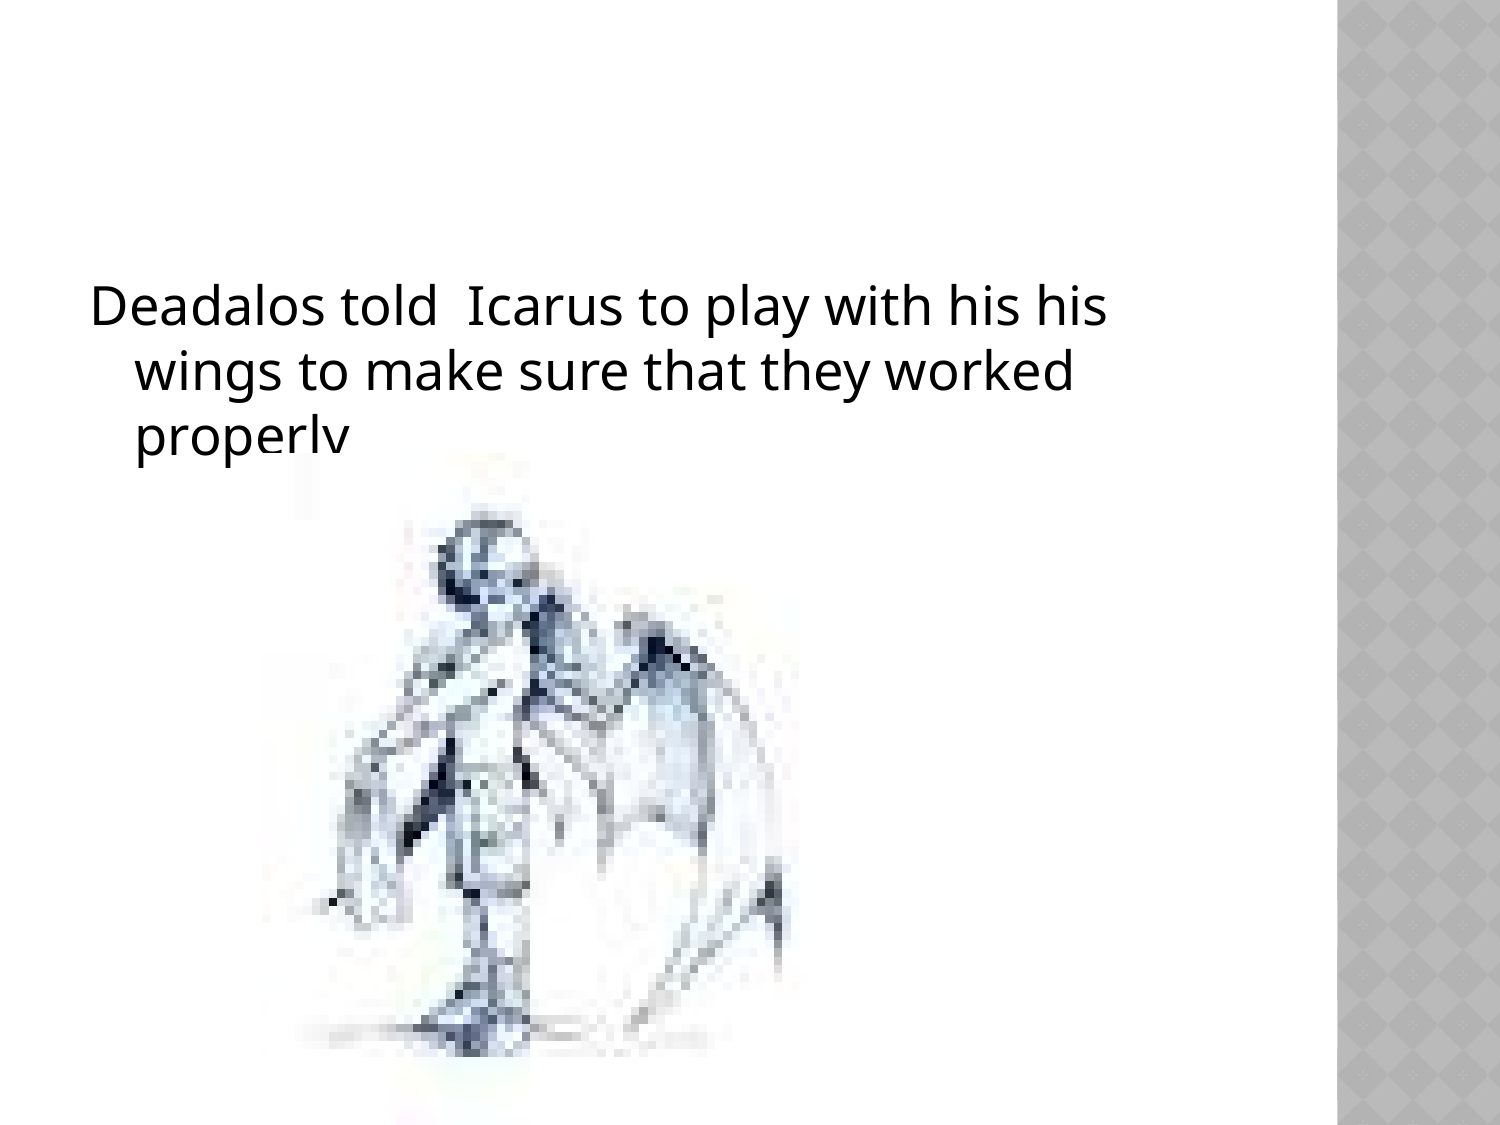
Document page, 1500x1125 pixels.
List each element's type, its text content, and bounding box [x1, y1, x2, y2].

picture [261, 453, 876, 1125]
list Deadalos told Icarus to play with his his wings to make sure that they worked properly [75, 264, 1263, 1059]
